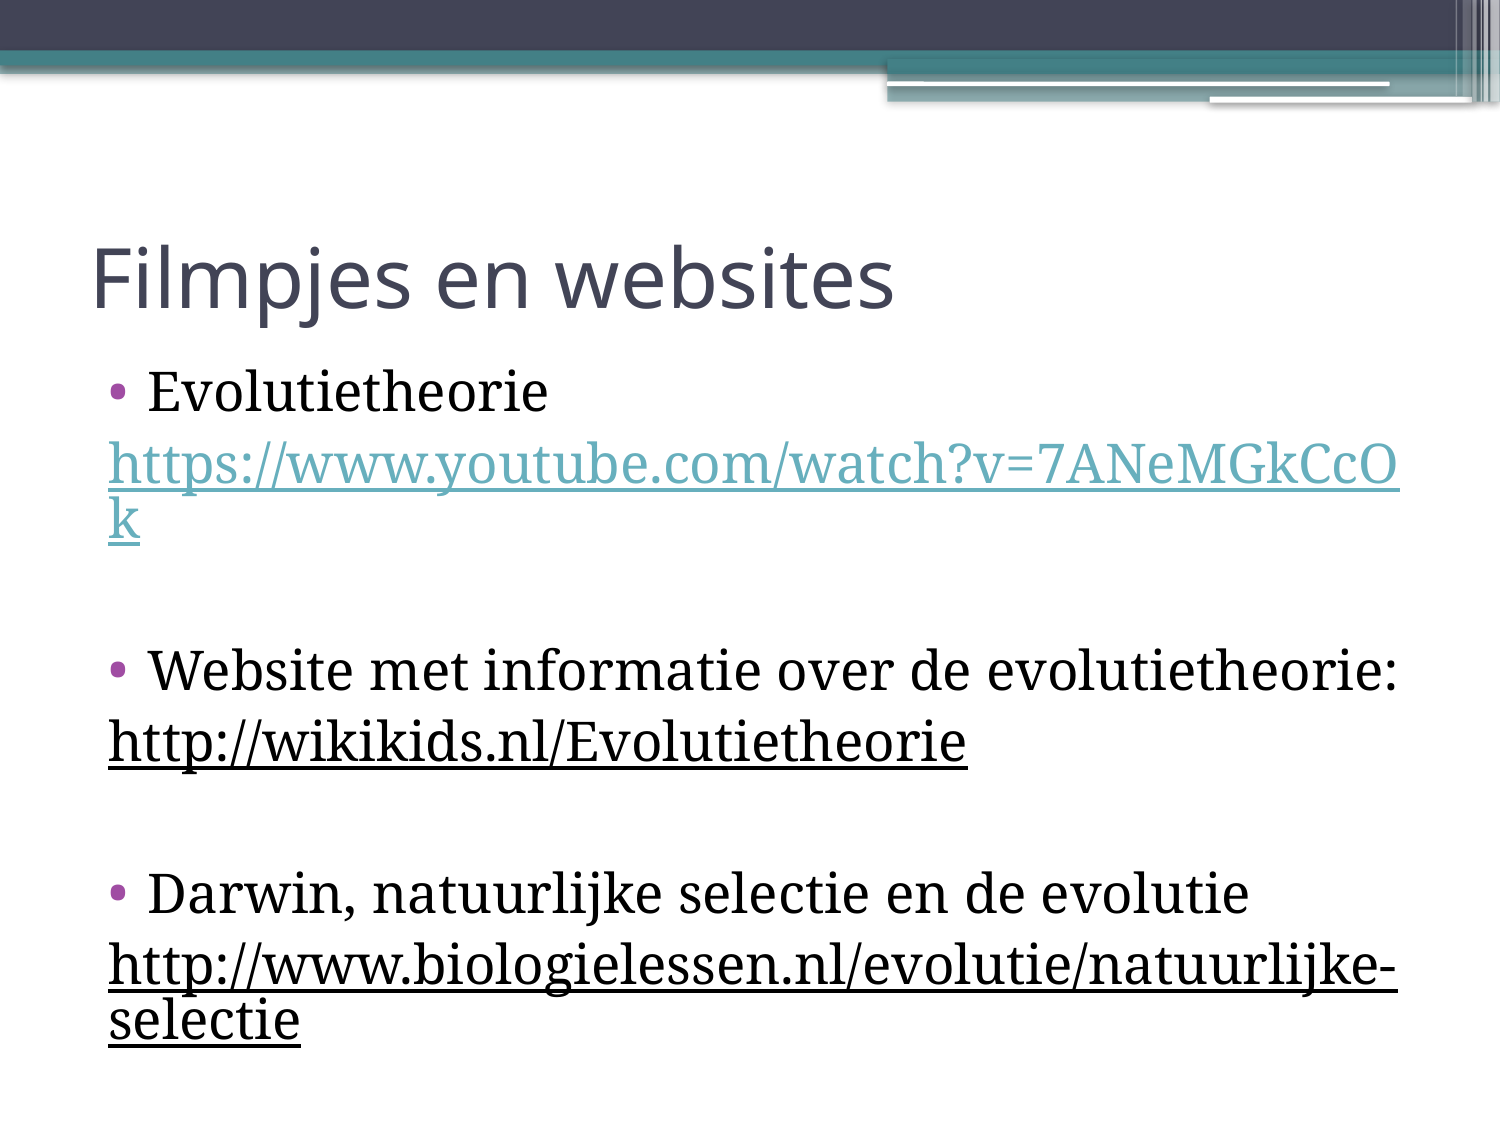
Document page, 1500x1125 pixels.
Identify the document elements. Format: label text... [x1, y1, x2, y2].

title Filmpjes en websites [75, 187, 1425, 363]
list Evolutietheorie https://www.youtube.com/watch?v=7ANeMGkCcOk Website met informatie over de evolutietheorie: http://wikikids.nl/Evolutietheorie Darwin, natuurlijke selectie en de evolutie http://www.biologielessen.nl/evolutie/natuurlijke-selectie [76, 349, 1427, 1060]
